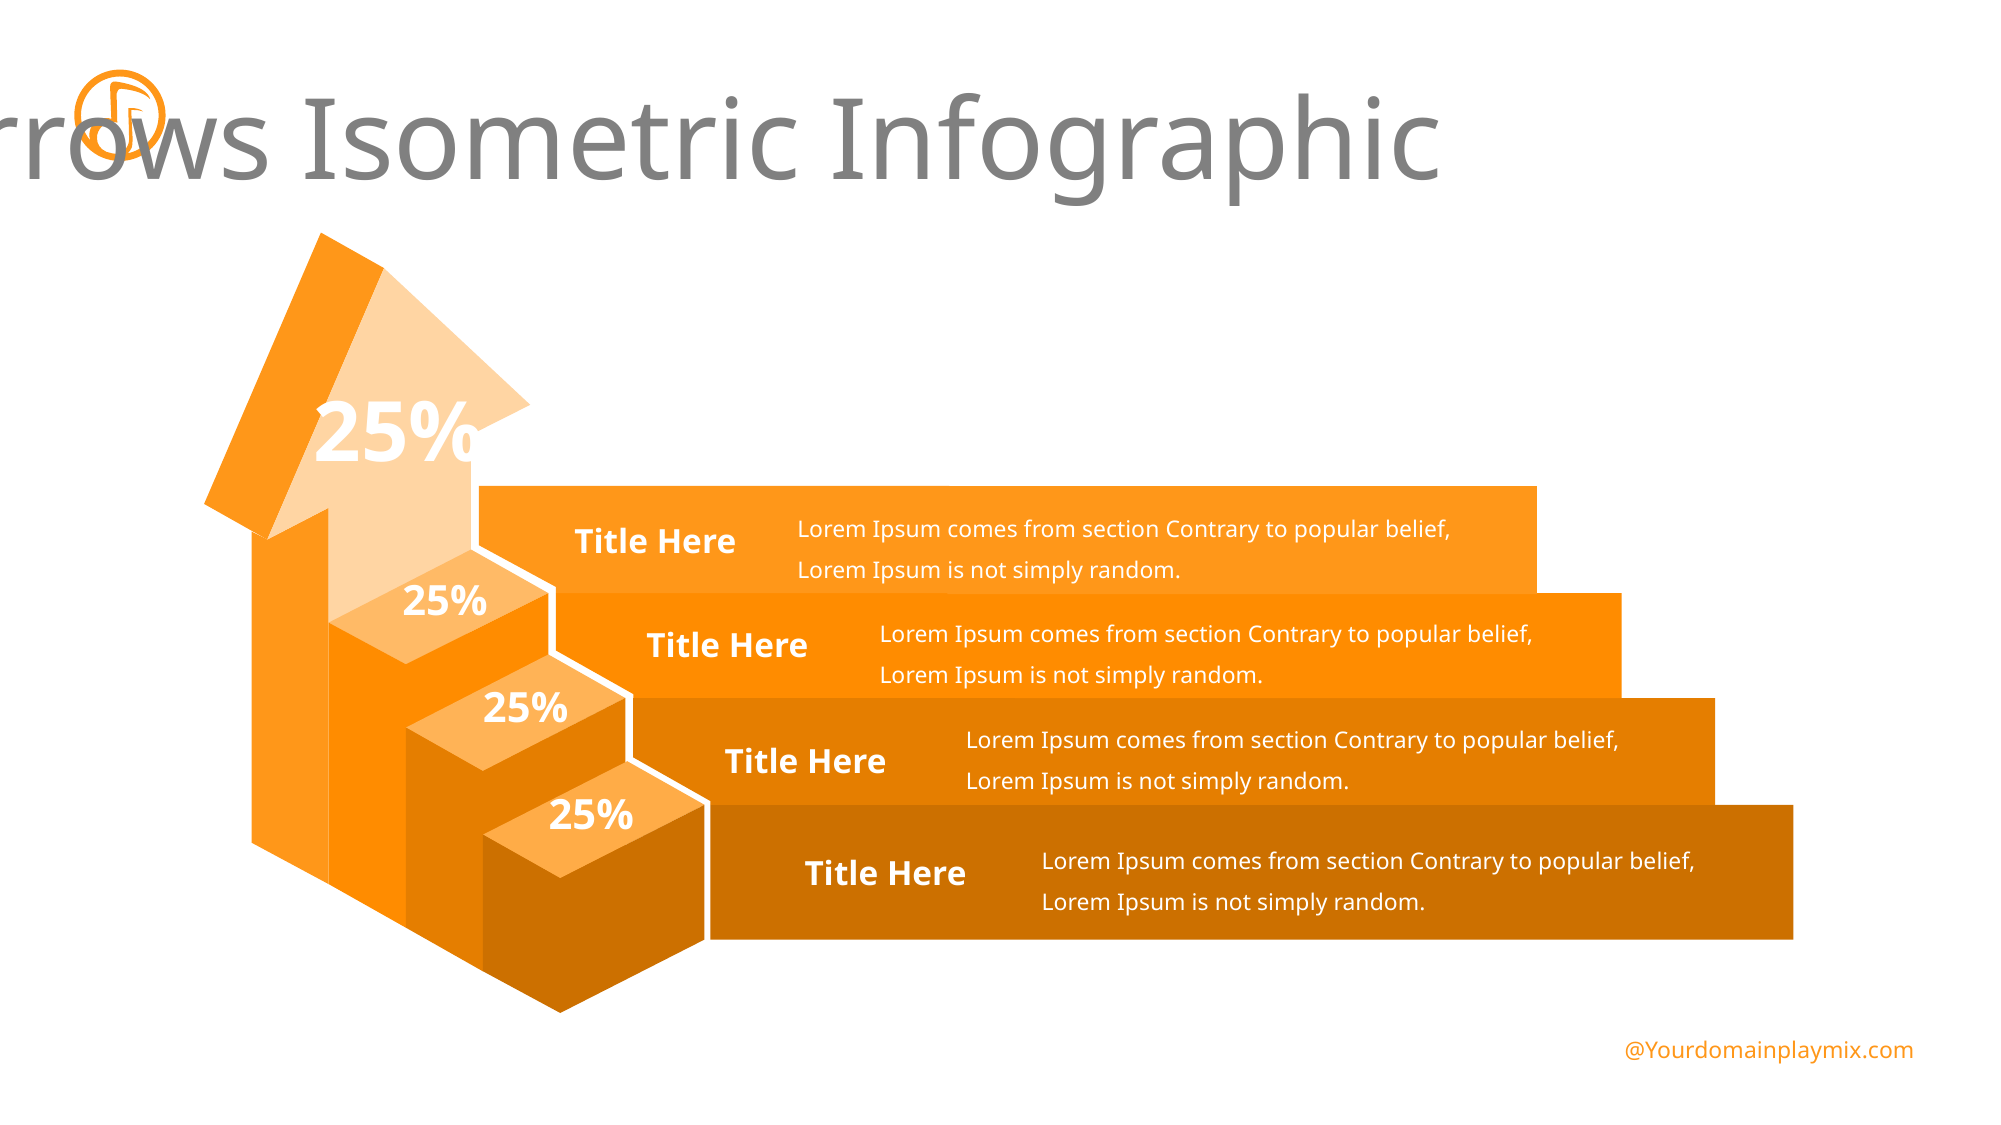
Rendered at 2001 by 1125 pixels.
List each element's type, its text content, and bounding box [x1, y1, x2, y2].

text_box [204, 232, 705, 1014]
text_box Lorem Ipsum comes from section Contrary to popular belief, Lorem Ipsum is not simply random. [1026, 825, 1762, 923]
text_box [710, 804, 1794, 940]
text_box Title Here [789, 844, 982, 899]
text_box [633, 697, 1716, 805]
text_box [556, 593, 1622, 699]
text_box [479, 485, 1537, 595]
text_box Arrows Isometric Infographic [0, 59, 1458, 210]
